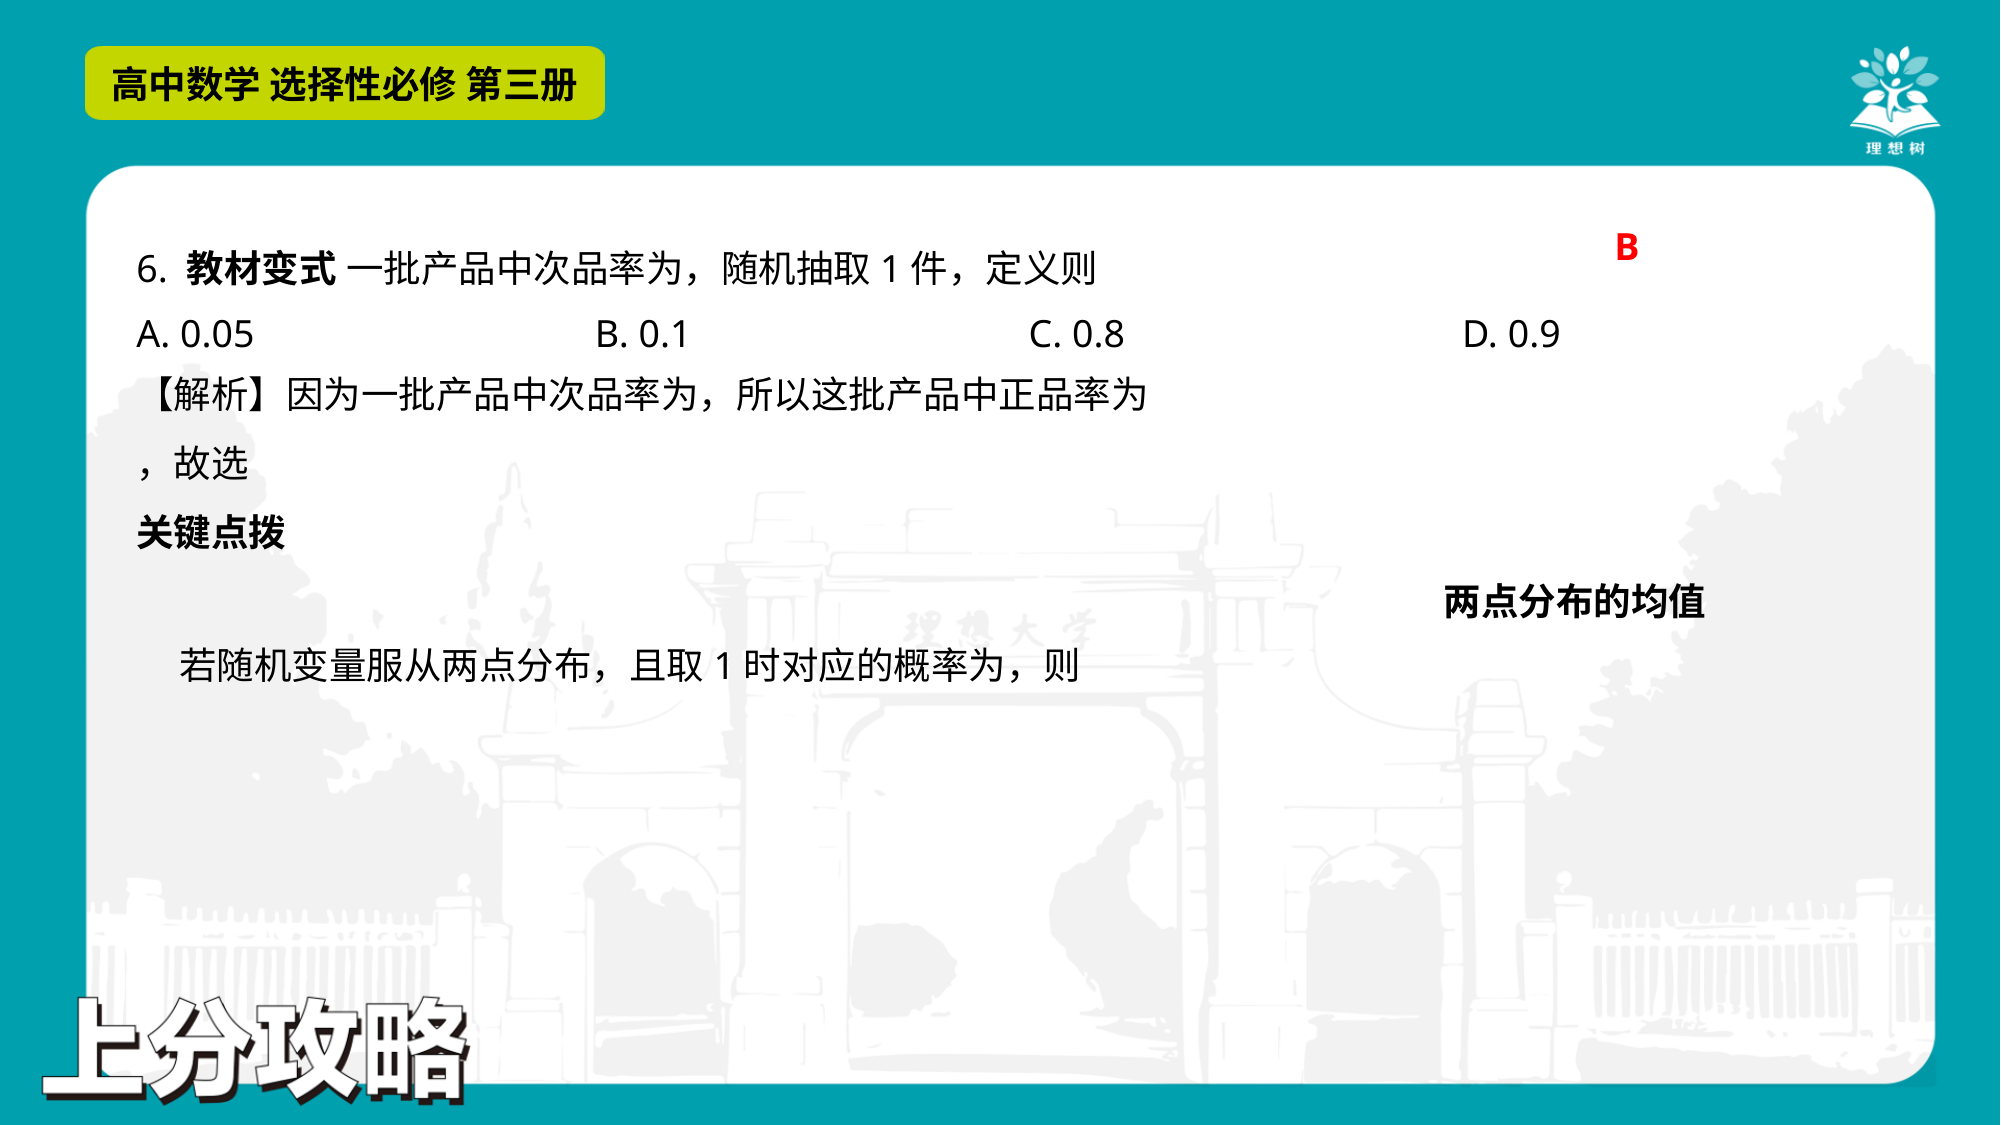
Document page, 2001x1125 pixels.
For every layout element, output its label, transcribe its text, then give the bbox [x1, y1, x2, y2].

text_box B [1599, 222, 1655, 267]
text_box A. 0.05 B. 0.1 C. 0.8 D. 0.9 [136, 287, 1865, 348]
picture [0, 0, 2000, 1125]
